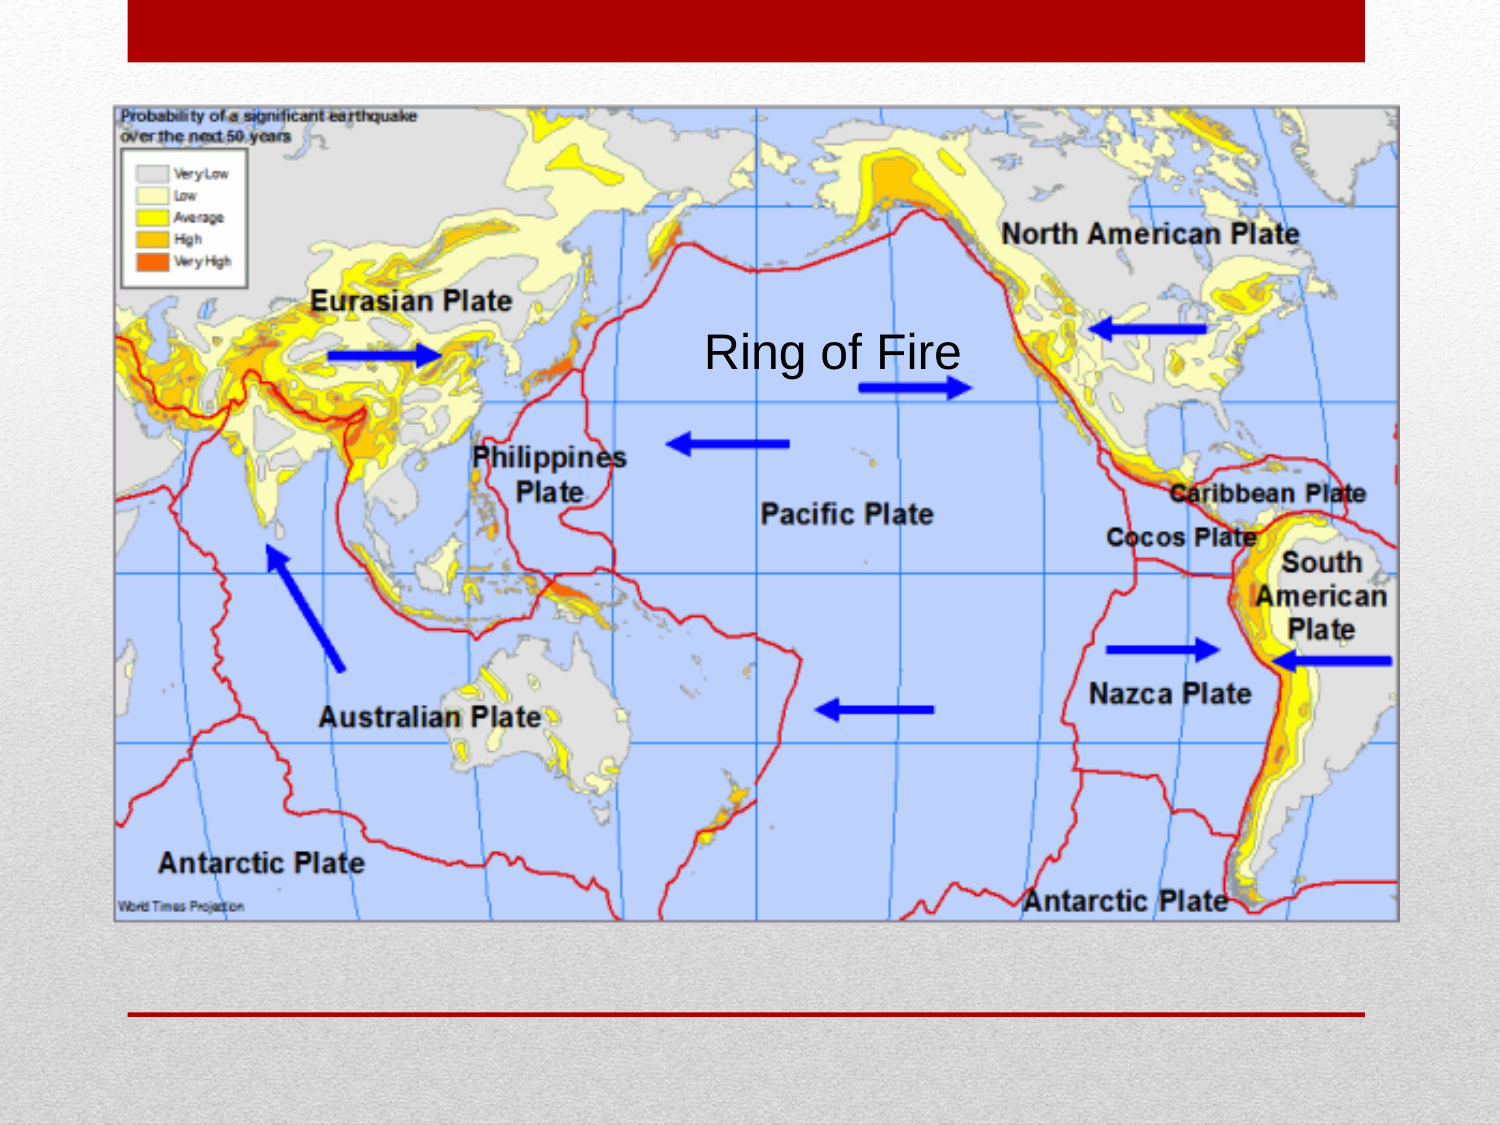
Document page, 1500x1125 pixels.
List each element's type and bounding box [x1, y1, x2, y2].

picture [111, 102, 1401, 926]
